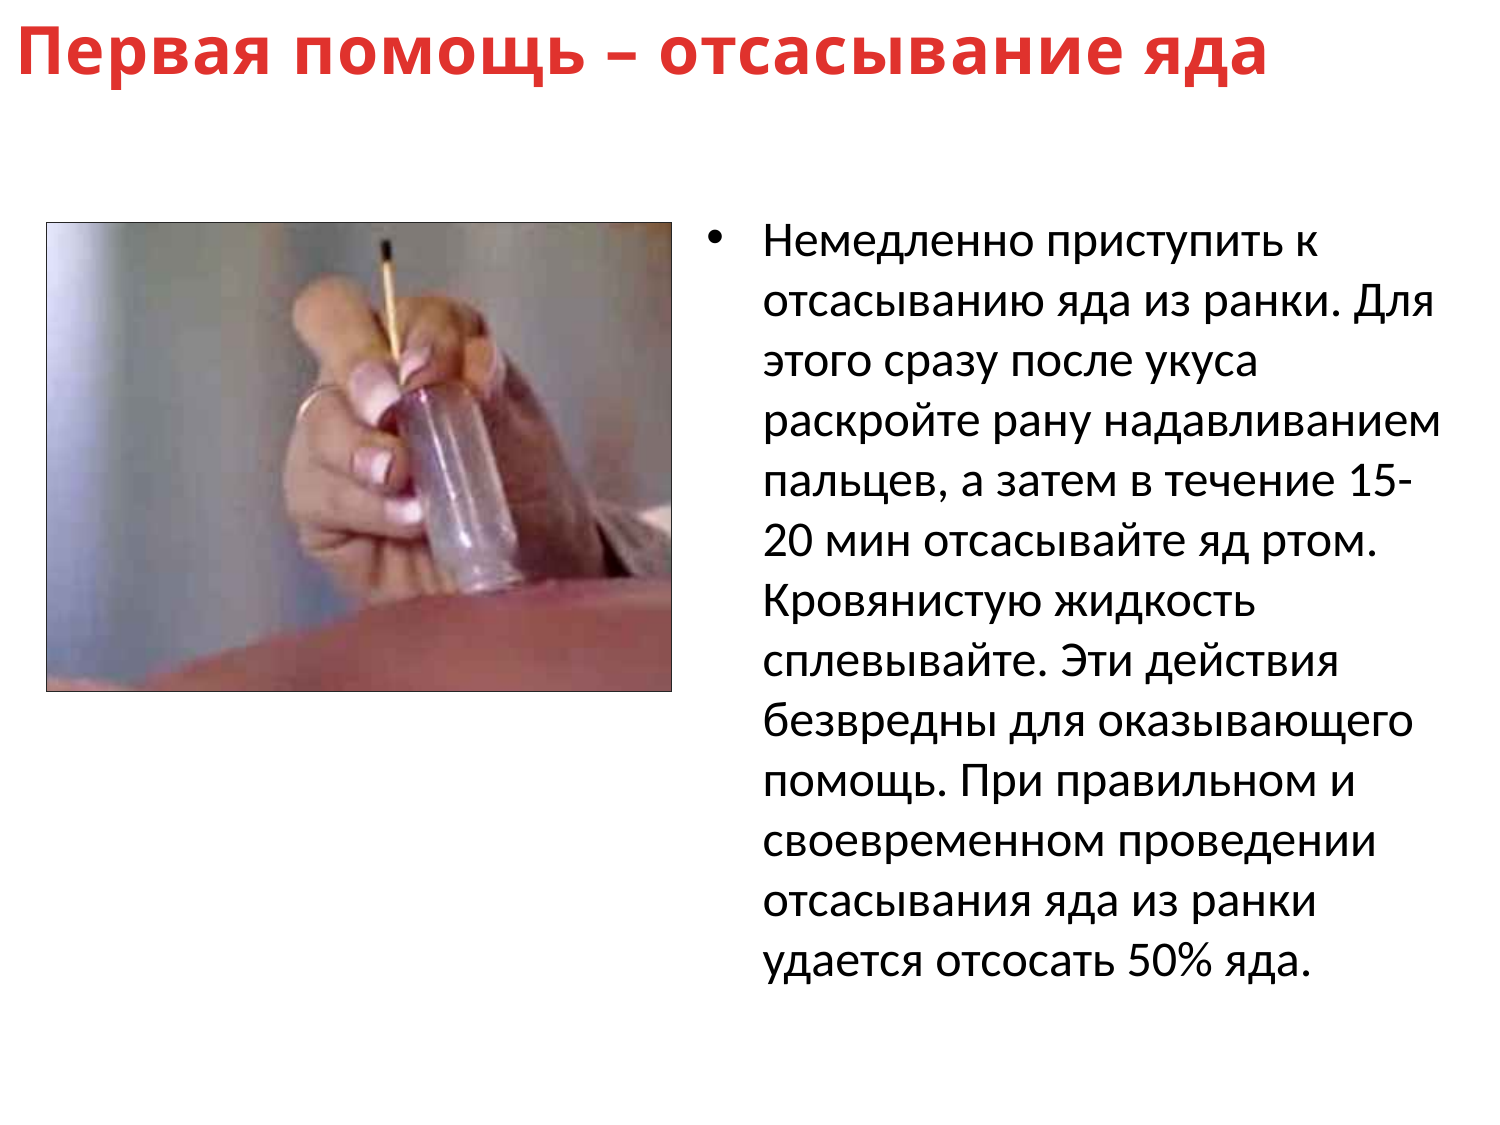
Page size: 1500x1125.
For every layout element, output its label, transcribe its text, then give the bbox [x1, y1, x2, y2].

text_box Первая помощь – отсасывание яда [0, 0, 1500, 95]
picture [46, 222, 673, 692]
list Немедленно приступить к отсасыванию яда из ранки. Для этого сразу после укуса раскройте рану нaдaвливанием пальцев, а затем в течение 15-20 мин отсасывайте яд ртом. Кровянистую жидкость сплевывайте. Эти действия безвредны для оказывающего помощь. При правильном и своевременном проведении отсасывания яда из ранки удается отсосать 50% яда. [691, 199, 1465, 942]
